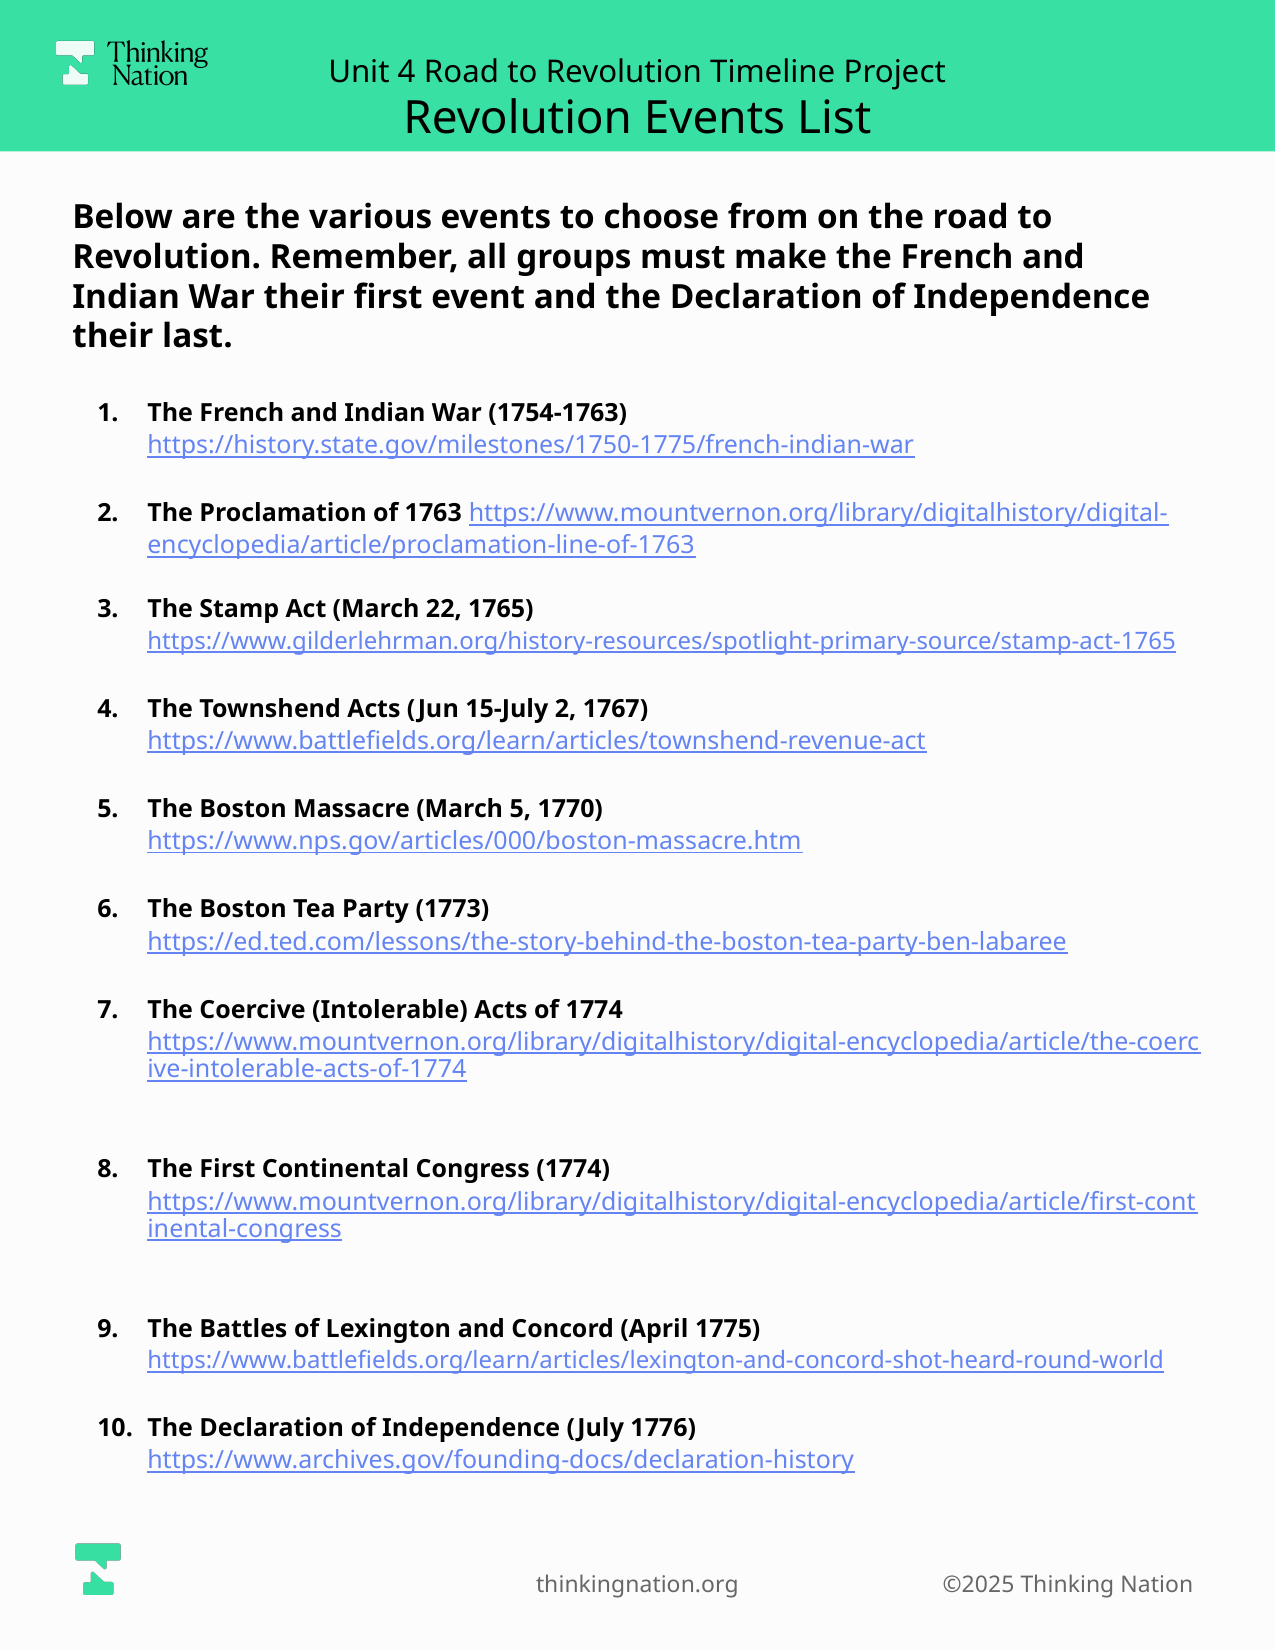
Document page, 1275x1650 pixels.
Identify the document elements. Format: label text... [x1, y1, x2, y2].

picture [62, 1533, 134, 1605]
text_box Below are the various events to choose from on the road to Revolution. Remember, all groups must make the French and Indian War their first event and the Declaration of Independence their last. The French and Indian War (1754-1763) https://history.state.gov/milestones/1750-1775/french-indian-war The Proclamation of 1763 https://www.mountvernon.org/library/digitalhistory/digital-encyclopedia/article/proclamation-line-of-1763 The Stamp Act (March 22, 1765) https://www.gilderlehrman.org/history-resources/spotlight-primary-source/stamp-act-1765 The Townshend Acts (Jun 15-July 2, 1767) https://www.battlefields.org/learn/articles/townshend-revenue-act The Boston Massacre (March 5, 1770) https://www.nps.gov/articles/000/boston-massacre.htm The Boston Tea Party (1773) https://ed.ted.com/lessons/the-story-behind-the-boston-tea-party-ben-labaree The Coercive (Intolerable) Acts of 1774 https://www.mountvernon.org/library/digitalhistory/digital-encyclopedia/article/the-coercive-intolerable-acts-of-1774 The First Continental Congress (1774) https://www.mountvernon.org/library/digitalhistory/digital-encyclopedia/article/first-continental-congress The Battles of Lexington and Concord (April 1775) https://www.battlefields.org/learn/articles/lexington-and-concord-shot-heard-round-world The Declaration of Independence (July 1776) https://www.archives.gov/founding-docs/declaration-history [57, 179, 1218, 1512]
picture [38, 26, 213, 99]
text_box ©2025 Thinking Nation [907, 1553, 1210, 1605]
text_box thinkingnation.org [486, 1553, 789, 1605]
text_box Unit 4 Road to Revolution Timeline Project Revolution Events List [0, 0, 1275, 152]
